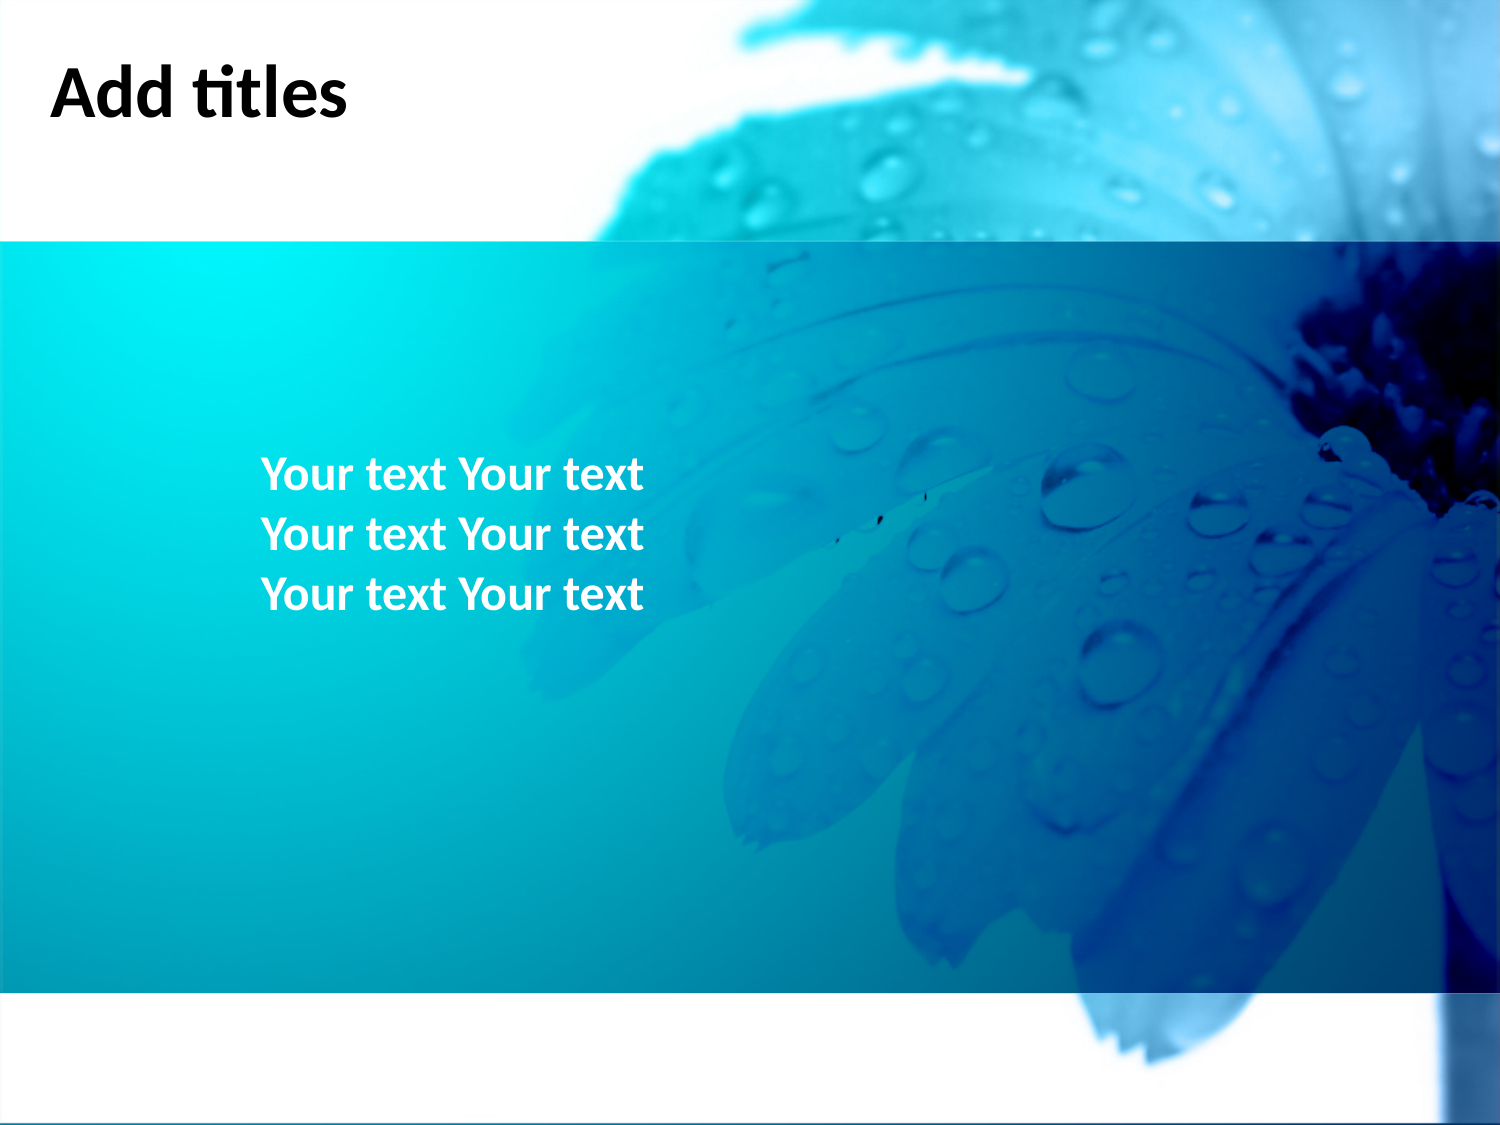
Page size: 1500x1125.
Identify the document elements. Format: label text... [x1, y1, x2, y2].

picture [0, 0, 1500, 1125]
text_box Add titles [35, 35, 1090, 140]
text_box Your text Your text Your text Your text Your text Your text [246, 433, 1020, 749]
